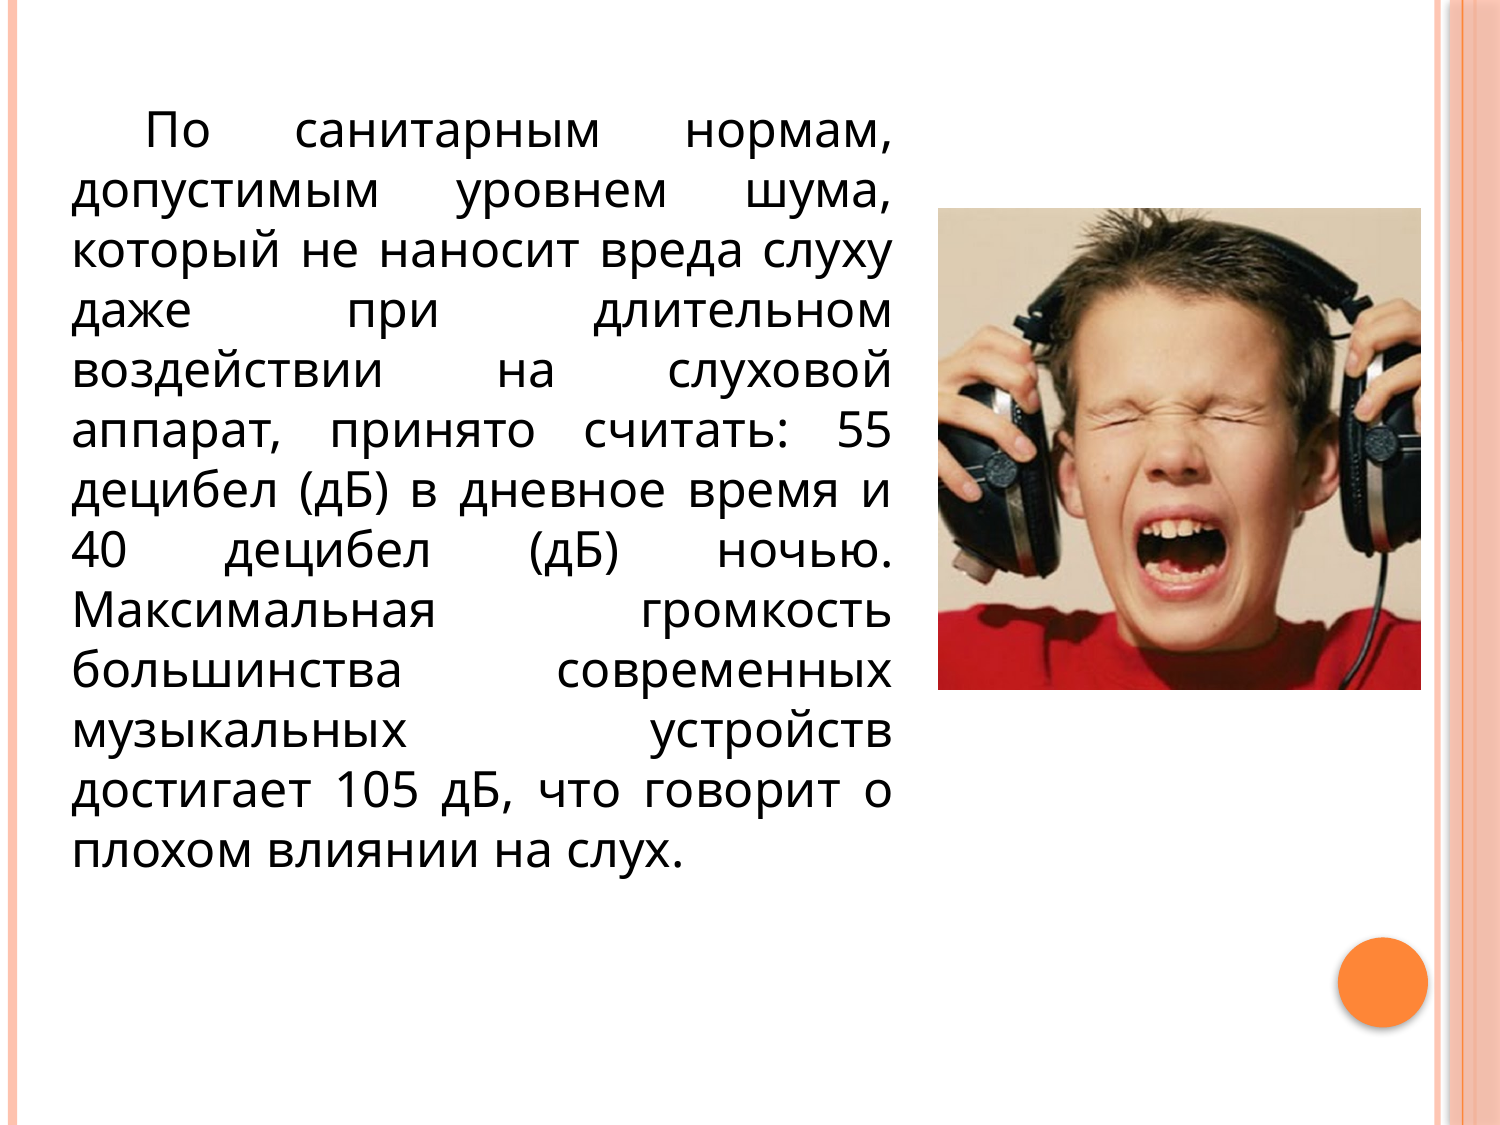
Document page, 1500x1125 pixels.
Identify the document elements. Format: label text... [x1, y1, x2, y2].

picture [938, 207, 1421, 691]
list По санитарным нормам, допустимым уровнем шума, который не наносит вреда слуху даже при длительном воздействии на слуховой аппарат, принято считать: 55 децибел (дБ) в дневное время и 40 децибел (дБ) ночью. Максимальная громкость большинства современных музыкальных устройств достигает 105 дБ, что говорит о плохом влиянии на слух. [56, 90, 909, 941]
